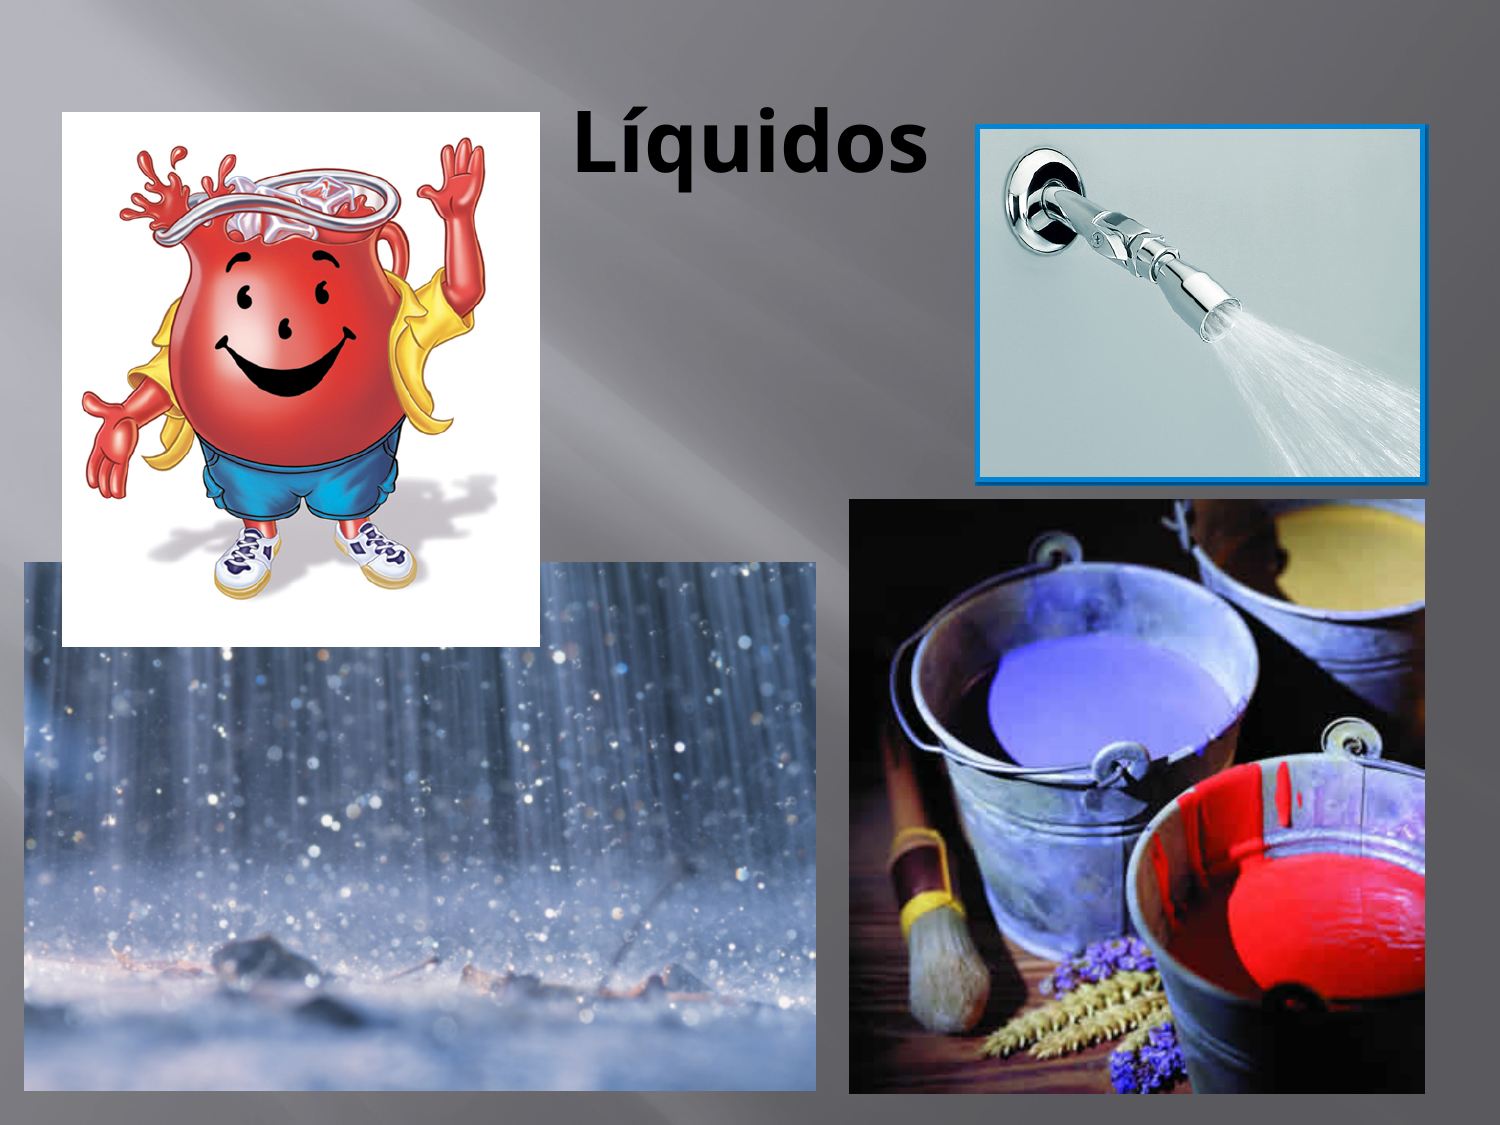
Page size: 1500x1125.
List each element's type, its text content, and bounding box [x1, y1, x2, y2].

picture [849, 499, 1426, 1094]
picture [24, 112, 816, 1091]
title Líquidos [75, 45, 1425, 233]
picture [974, 124, 1430, 486]
